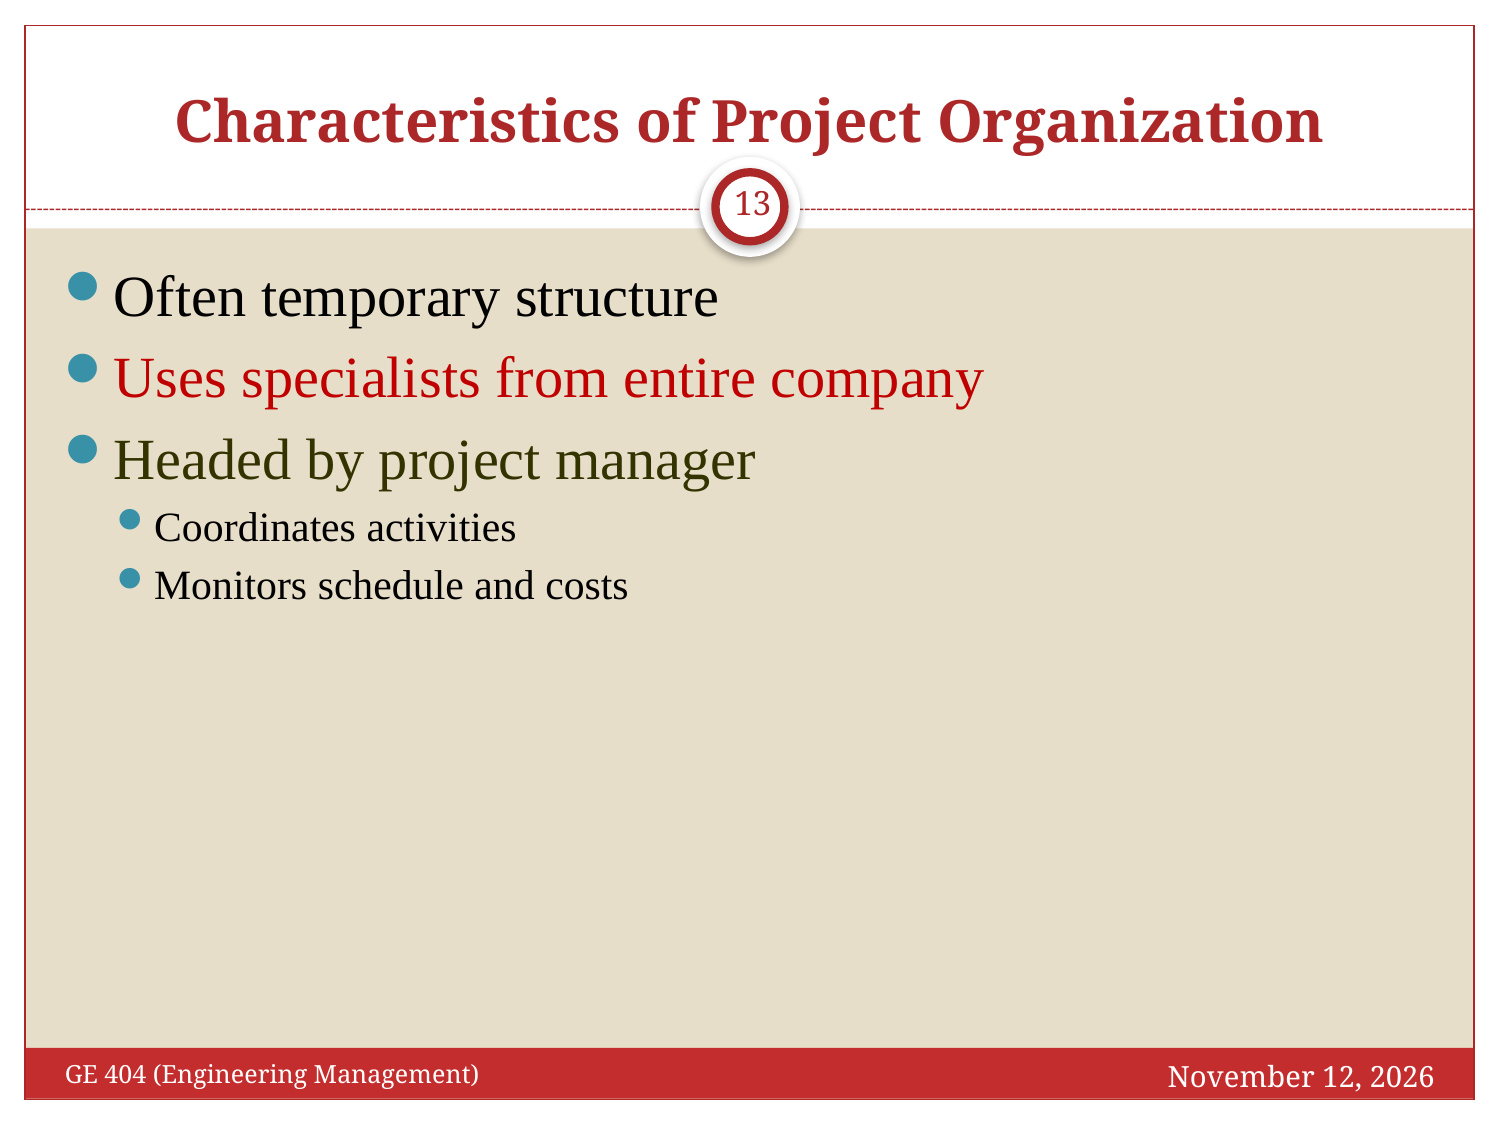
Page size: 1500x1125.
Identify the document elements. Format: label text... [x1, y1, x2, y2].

title Characteristics of Project Organization [49, 37, 1450, 162]
slide_number 13 [715, 168, 791, 241]
list Often temporary structure Uses specialists from entire company Headed by project manager Coordinates activities Monitors schedule and costs [49, 250, 1445, 1001]
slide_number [950, 1050, 1450, 1111]
footer GE 404 (Engineering Management) [50, 1051, 638, 1112]
